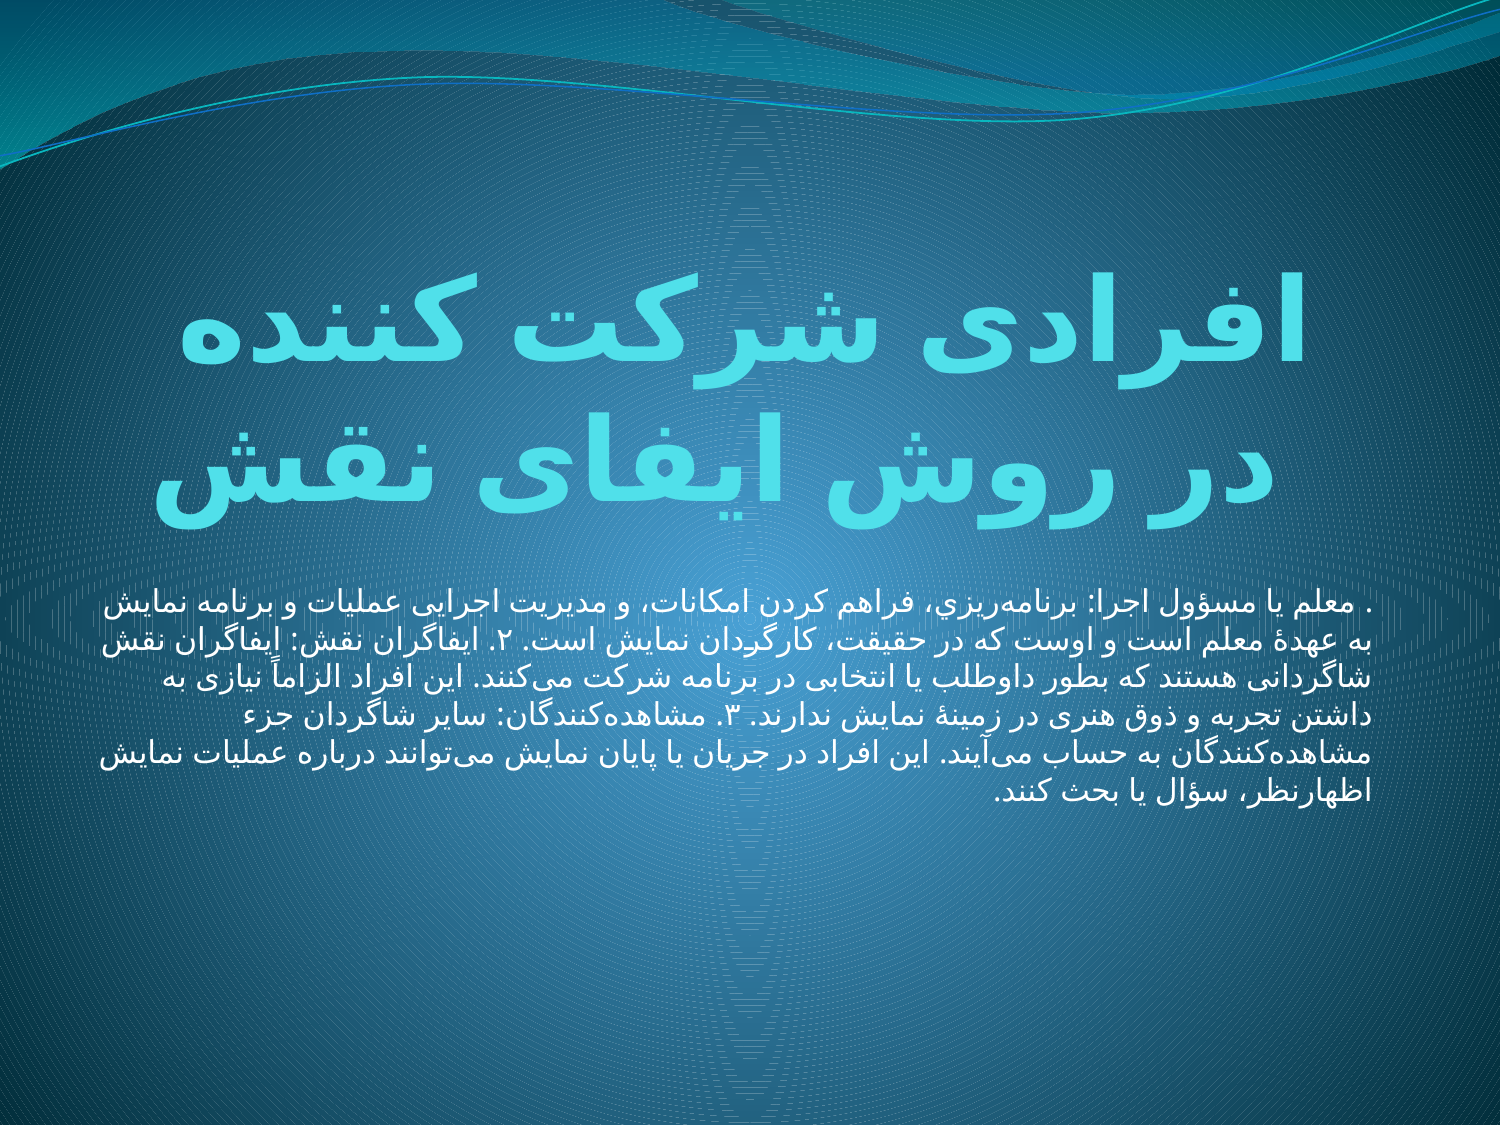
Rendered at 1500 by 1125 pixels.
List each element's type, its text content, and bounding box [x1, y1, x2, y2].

subtitle . معلم يا مسؤول اجرا: برنامه‌ريزي، فراهم کردن امکانات، و مديريت اجرايى عمليات و برنامه نمايش به عهدهٔ معلم است و اوست که در حقيقت، کارگردان نمايش است. ۲. ايفاگران نقش: ايفاگران نقش شاگردانى هستند که بطور داوطلب يا انتخابى در برنامه شرکت مى‌کنند. اين افراد الزاماً نيازى به داشتن تجربه و ذوق هنرى در زمينهٔ نمايش ندارند. ۳. مشاهده‌کنندگان: ساير شاگردان جزء مشاهده‌کنندگان به حساب مى‌آيند. اين افراد در جريان يا پايان نمايش مى‌توانند درباره عمليات نمايش اظهارنظر، سؤال يا بحث کنند. [87, 529, 1376, 818]
title افرادى شرکت کننده در روش ايفاى نقش [87, 224, 1376, 525]
